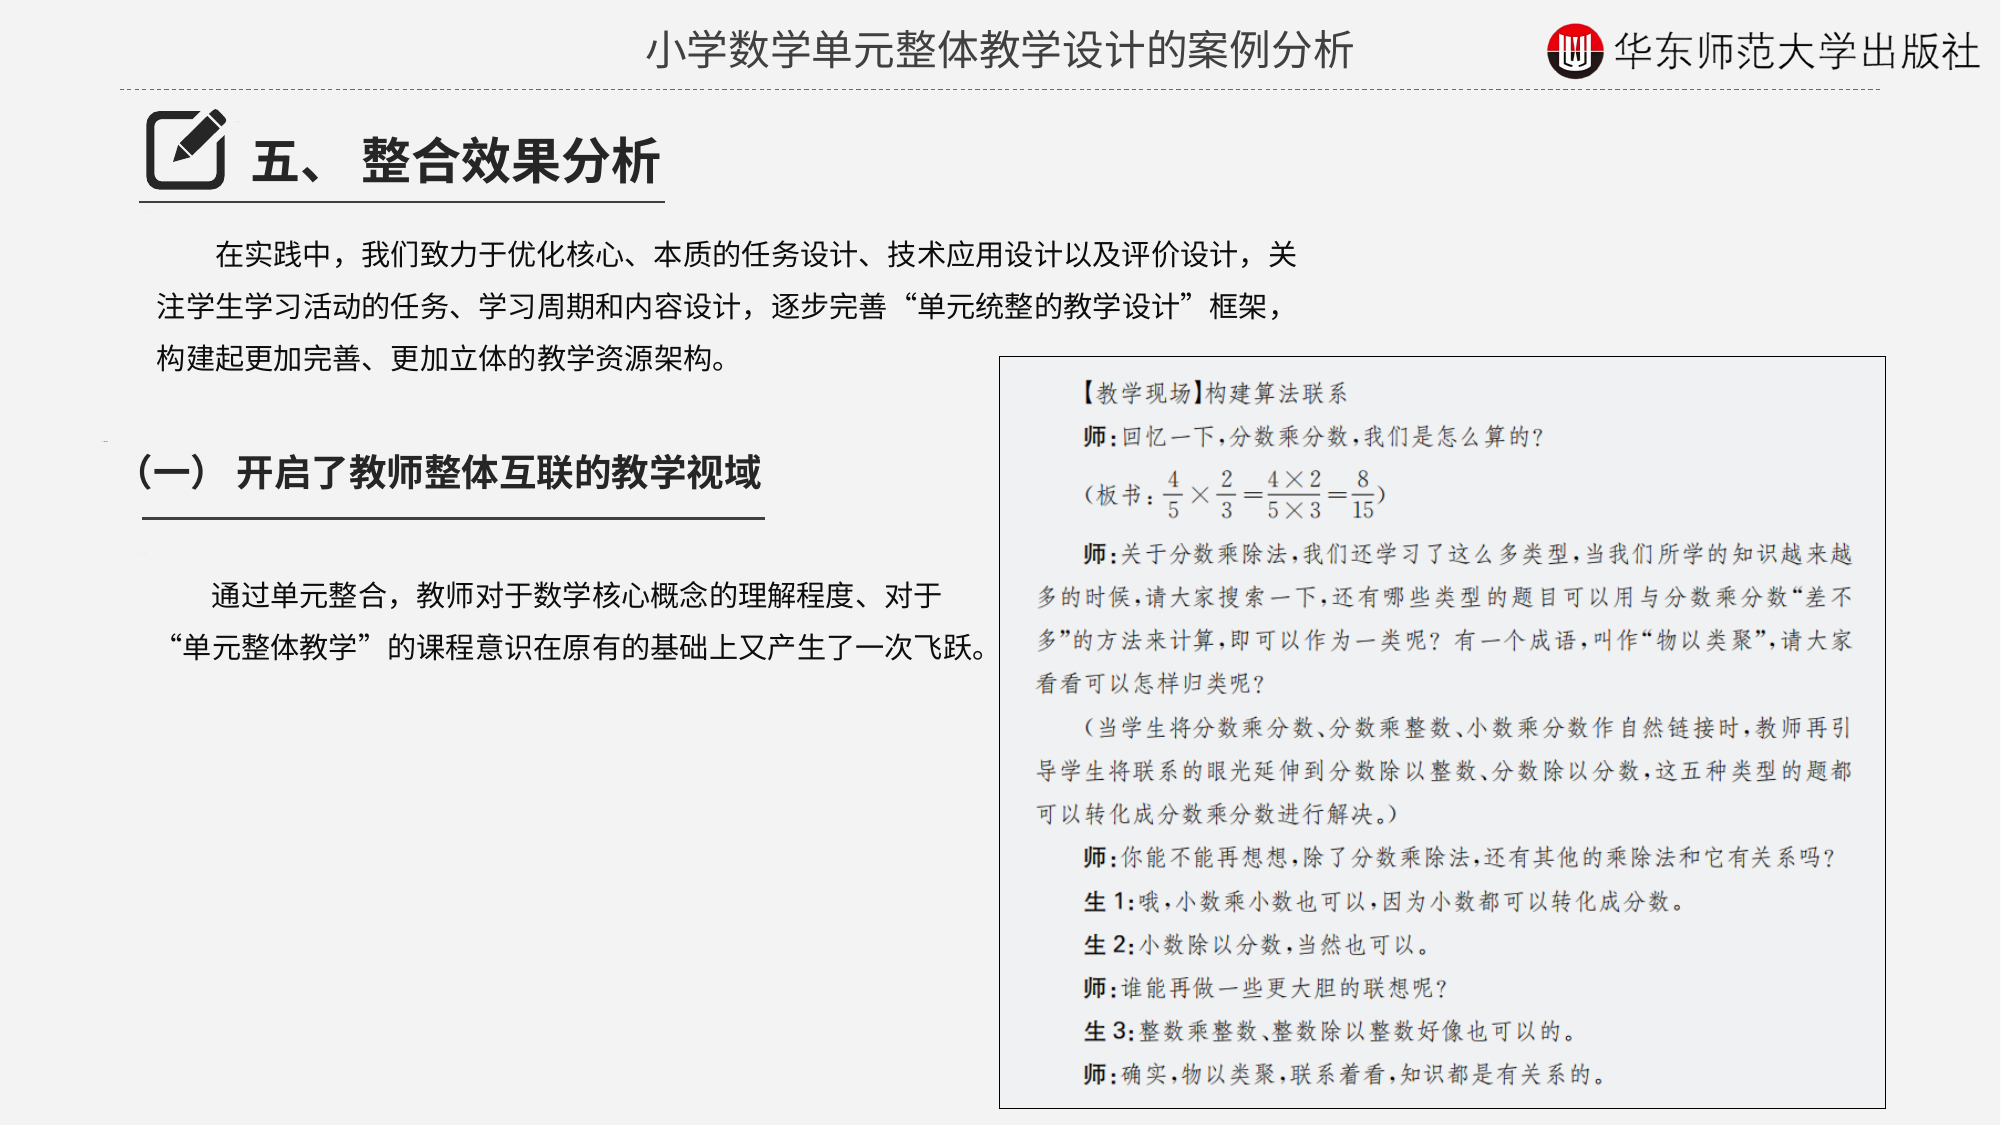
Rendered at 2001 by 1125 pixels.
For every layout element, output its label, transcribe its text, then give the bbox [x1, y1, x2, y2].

text_box 五、 整合效果分析 [235, 121, 1336, 197]
text_box [208, 109, 227, 127]
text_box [1536, 13, 1989, 83]
text_box 在实践中，我们致力于优化核心、本质的任务设计、技术应用设计以及评价设计，关注学生学习活动的任务、学习周期和内容设计，逐步完善“单元统整的教学设计”框架，构建起更加完善、更加立体的教学资源架构。 [142, 212, 1320, 383]
picture [999, 356, 1886, 1109]
text_box 小学数学单元整体教学设计的案例分析 [619, 23, 1381, 74]
text_box [146, 111, 225, 190]
text_box 通过单元整合，教师对于数学核心概念的理解程度、对于“单元整体教学”的课程意识在原有的基础上又产生了一次飞跃。 [138, 553, 999, 672]
text_box （一） 开启了教师整体互联的教学视域 [101, 441, 999, 502]
